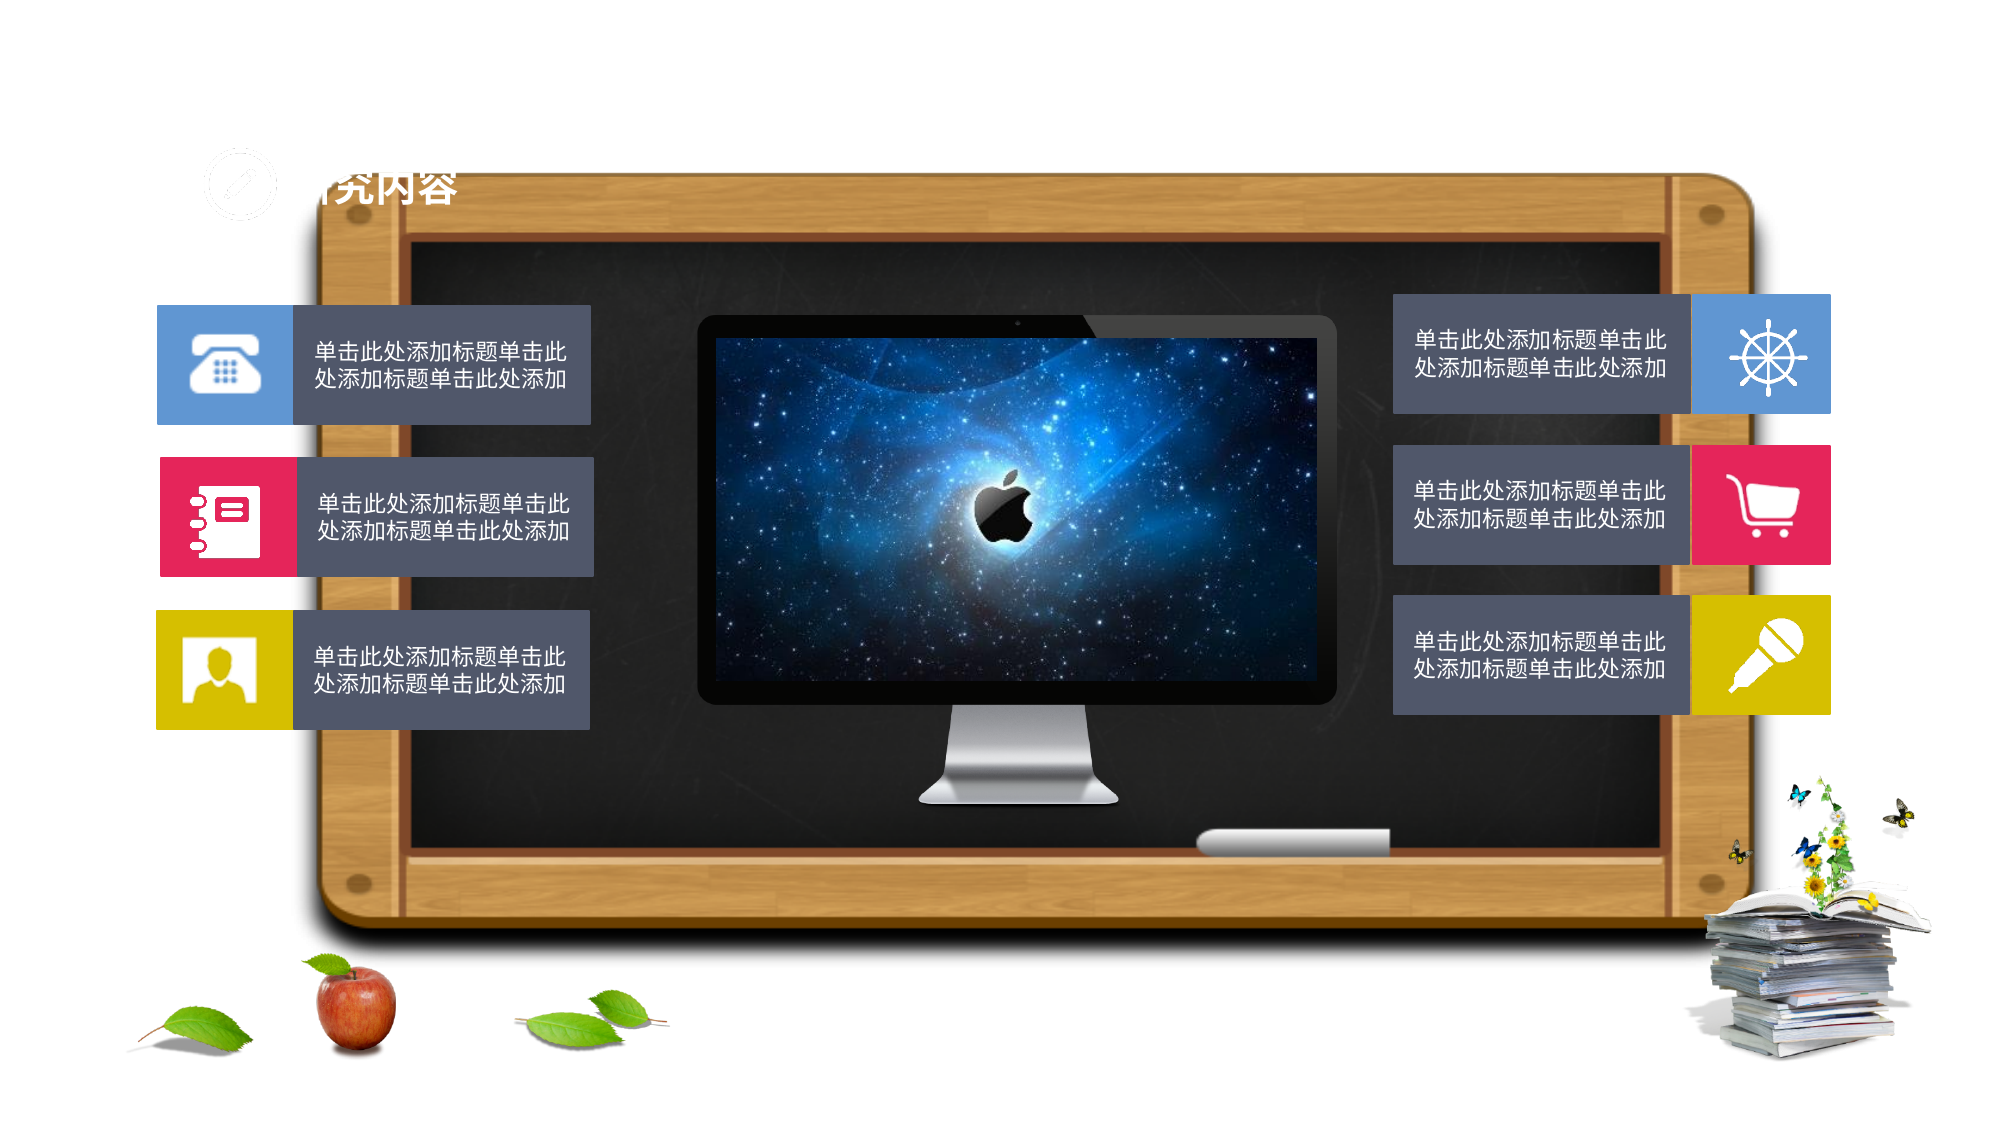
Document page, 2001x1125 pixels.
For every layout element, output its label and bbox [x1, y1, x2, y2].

text_box [1393, 596, 1831, 715]
picture [18, 3, 2000, 1125]
text_box [157, 305, 607, 425]
text_box [156, 610, 607, 730]
text_box [203, 147, 487, 221]
text_box [1393, 445, 1831, 564]
text_box [1393, 294, 1831, 414]
text_box [160, 457, 611, 577]
